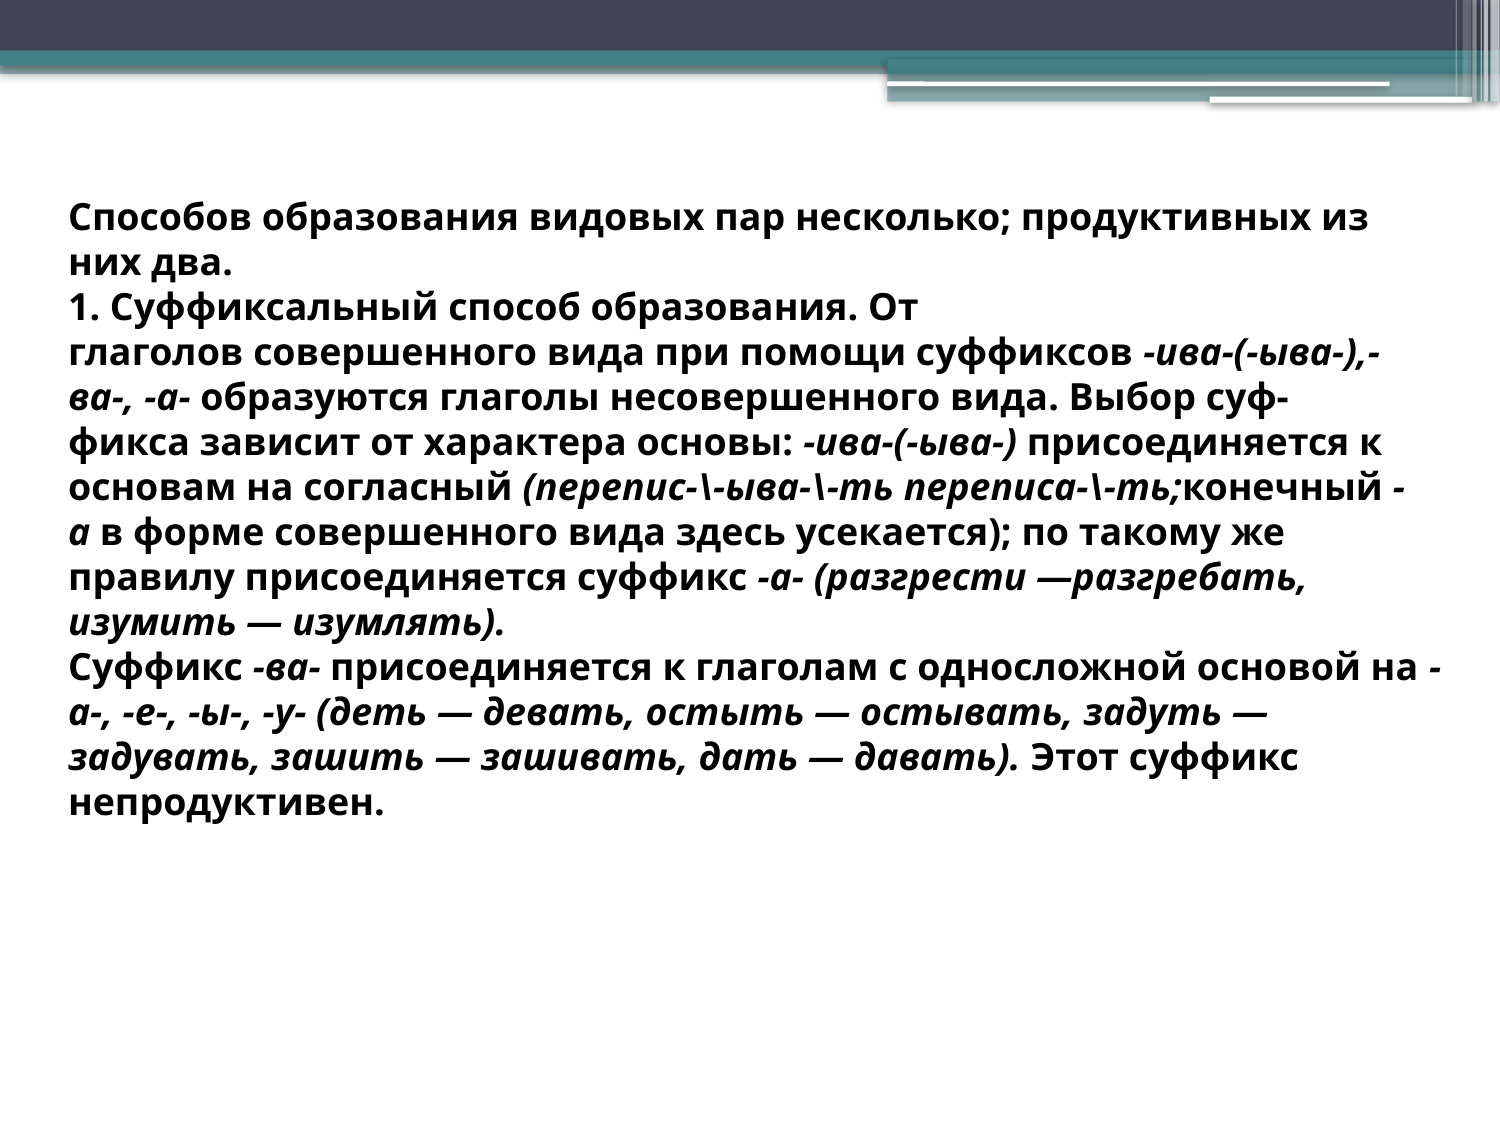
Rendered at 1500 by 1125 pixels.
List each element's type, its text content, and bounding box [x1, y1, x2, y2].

text_box Способов образования видовых пар не­сколько; продуктивных из них два. 1. Суффиксальный способ образования. От глаголов совершенного вида при помощи суффиксов -ива-(-ыва-),-ва-, -а- образуются глаголы несовершенного вида. Выбор суф- фикса зависит от характера основы: -ива-(-ыва-) присоединяется к основам на согласный (перепис-\-ыва-\-ть переписа-\-ть;конечный -а в форме совершенного вида здесь усекается); по такому же правилу присоединяется суффикс -а- (разгрести —разгребать, изумить — изумлять). Суффикс -ва- присоединяется к глаголам с односложной основой на -а-, -е-, -ы-, -у- (деть — девать, остыть — остывать, задуть — задувать, зашить — зашивать, дать — давать). Этот суффикс непродуктивен. [53, 185, 1459, 876]
